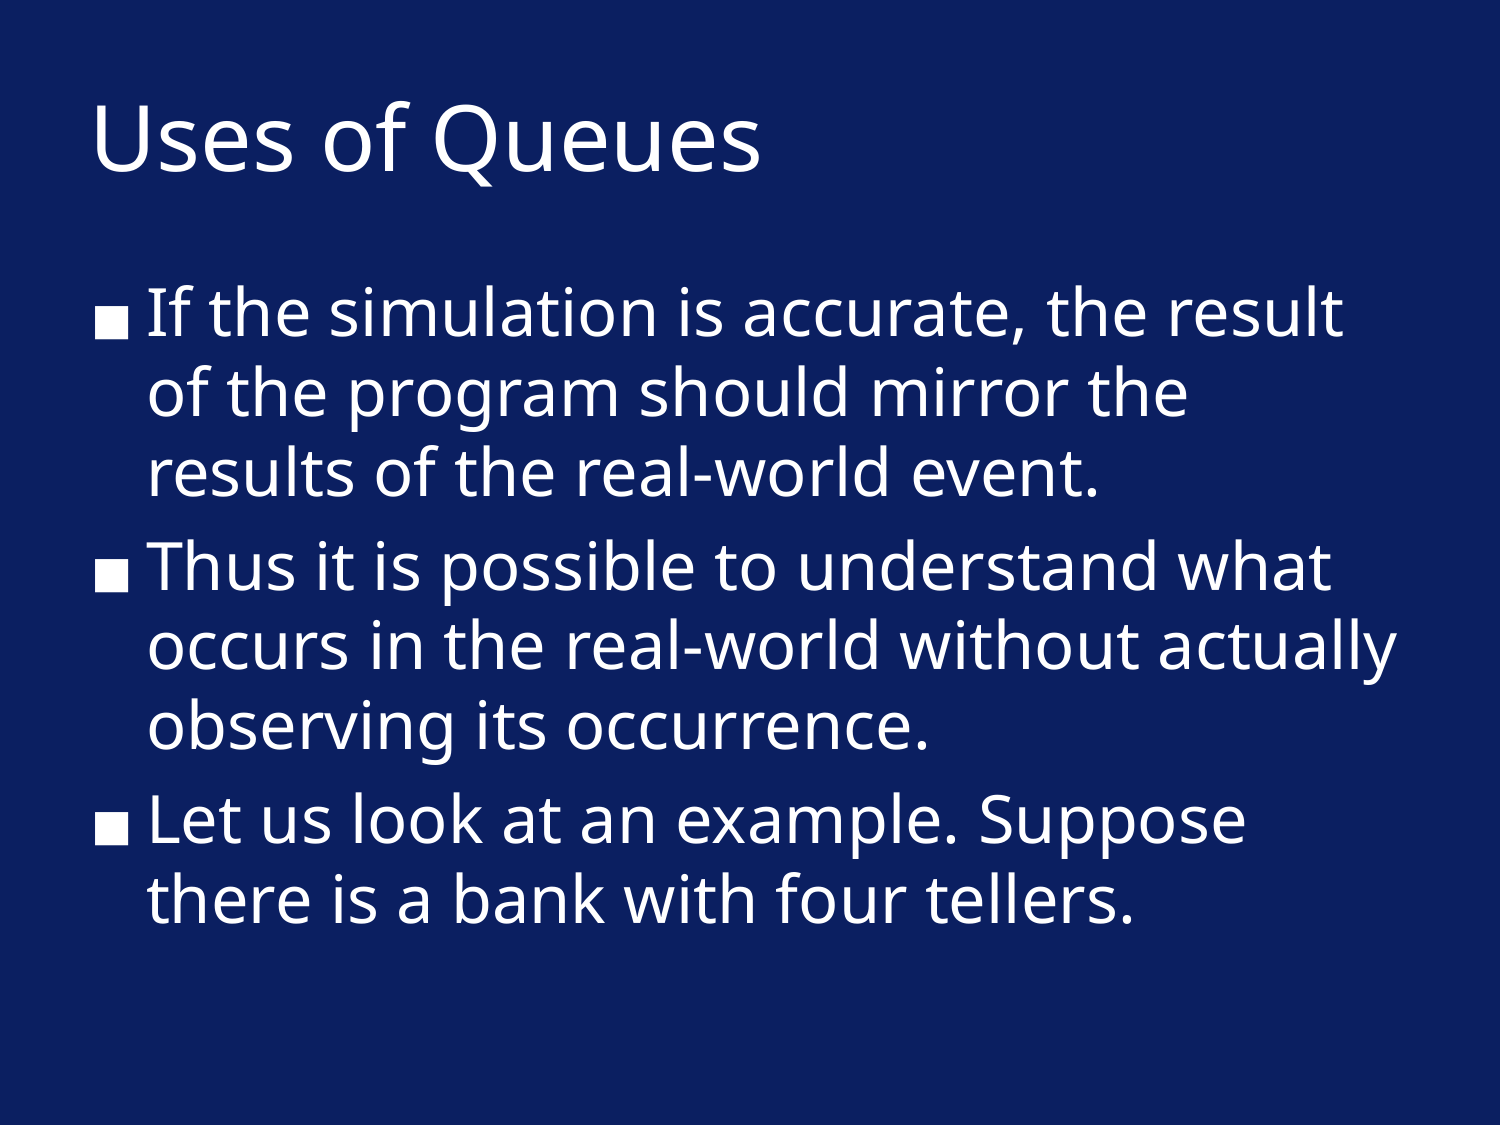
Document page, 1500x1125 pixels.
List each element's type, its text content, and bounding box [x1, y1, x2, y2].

title Uses of Queues [74, 59, 1425, 210]
list If the simulation is accurate, the result of the program should mirror the results of the real-world event. Thus it is possible to understand what occurs in the real-world without actually observing its occurrence. Let us look at an example. Suppose there is a bank with four tellers. [74, 262, 1425, 1013]
